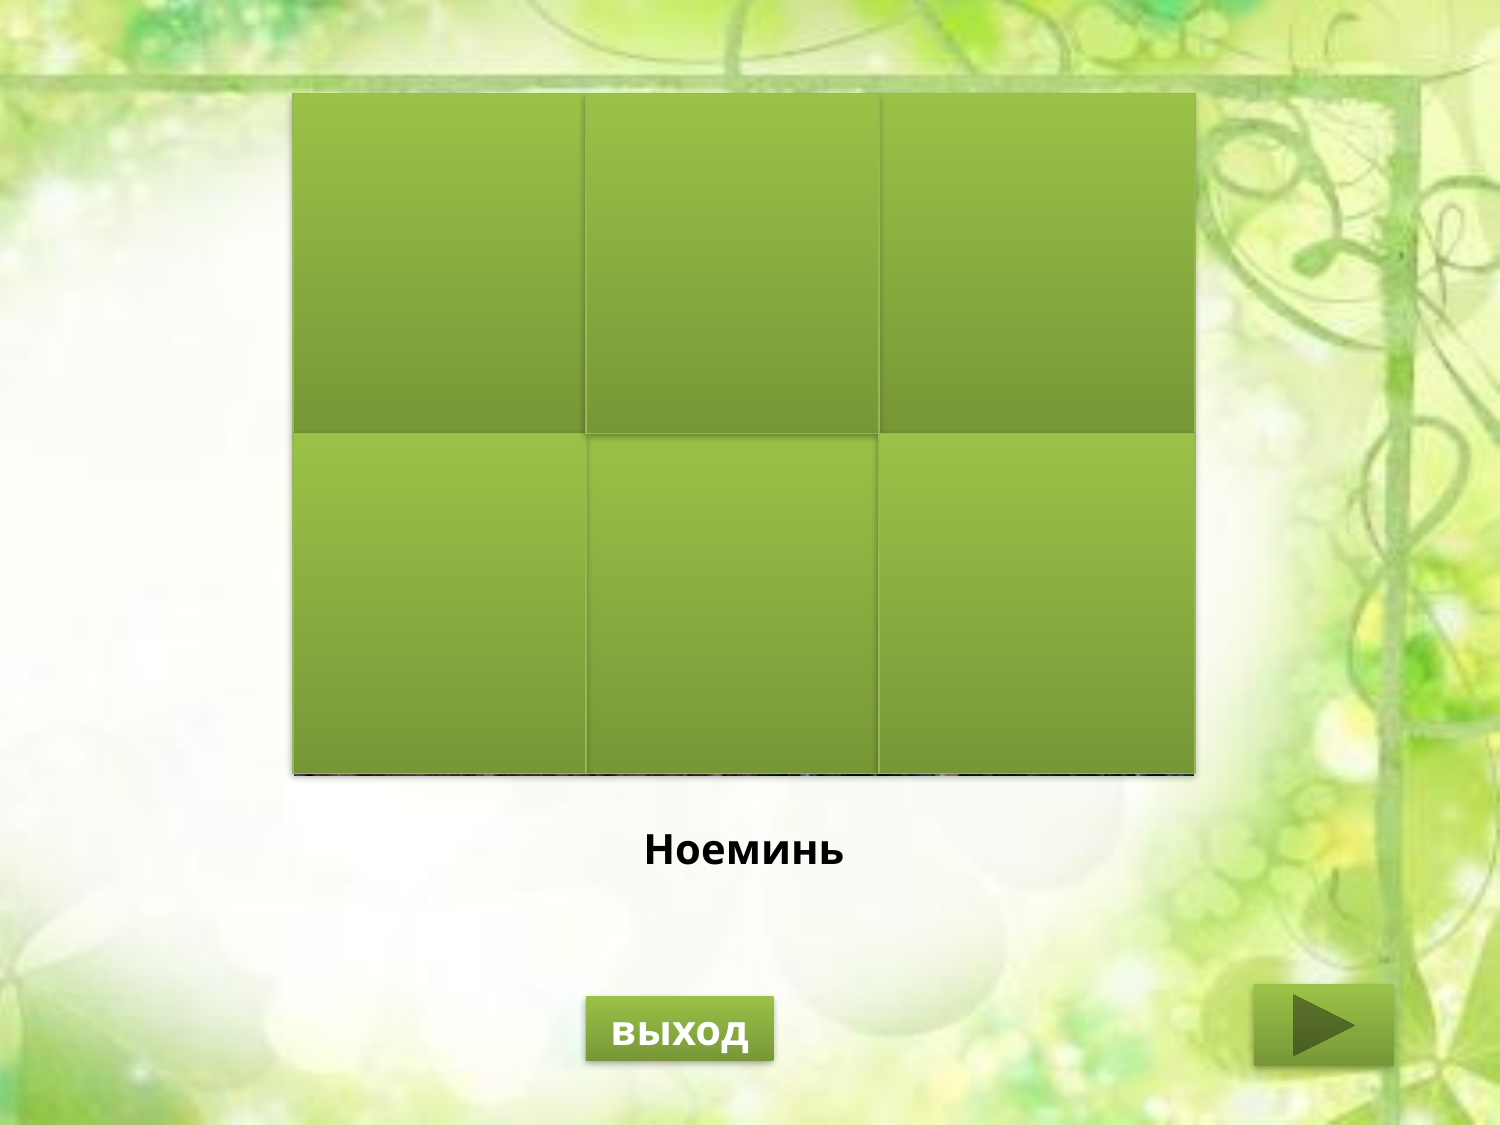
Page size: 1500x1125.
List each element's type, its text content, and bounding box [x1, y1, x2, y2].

text_box выход [585, 996, 774, 1061]
text_box [585, 93, 880, 98]
picture [0, 0, 1500, 1125]
text_box [292, 93, 584, 99]
text_box [880, 93, 1196, 101]
title Ноеминь [294, 787, 1194, 881]
text_box [1253, 984, 1395, 1067]
